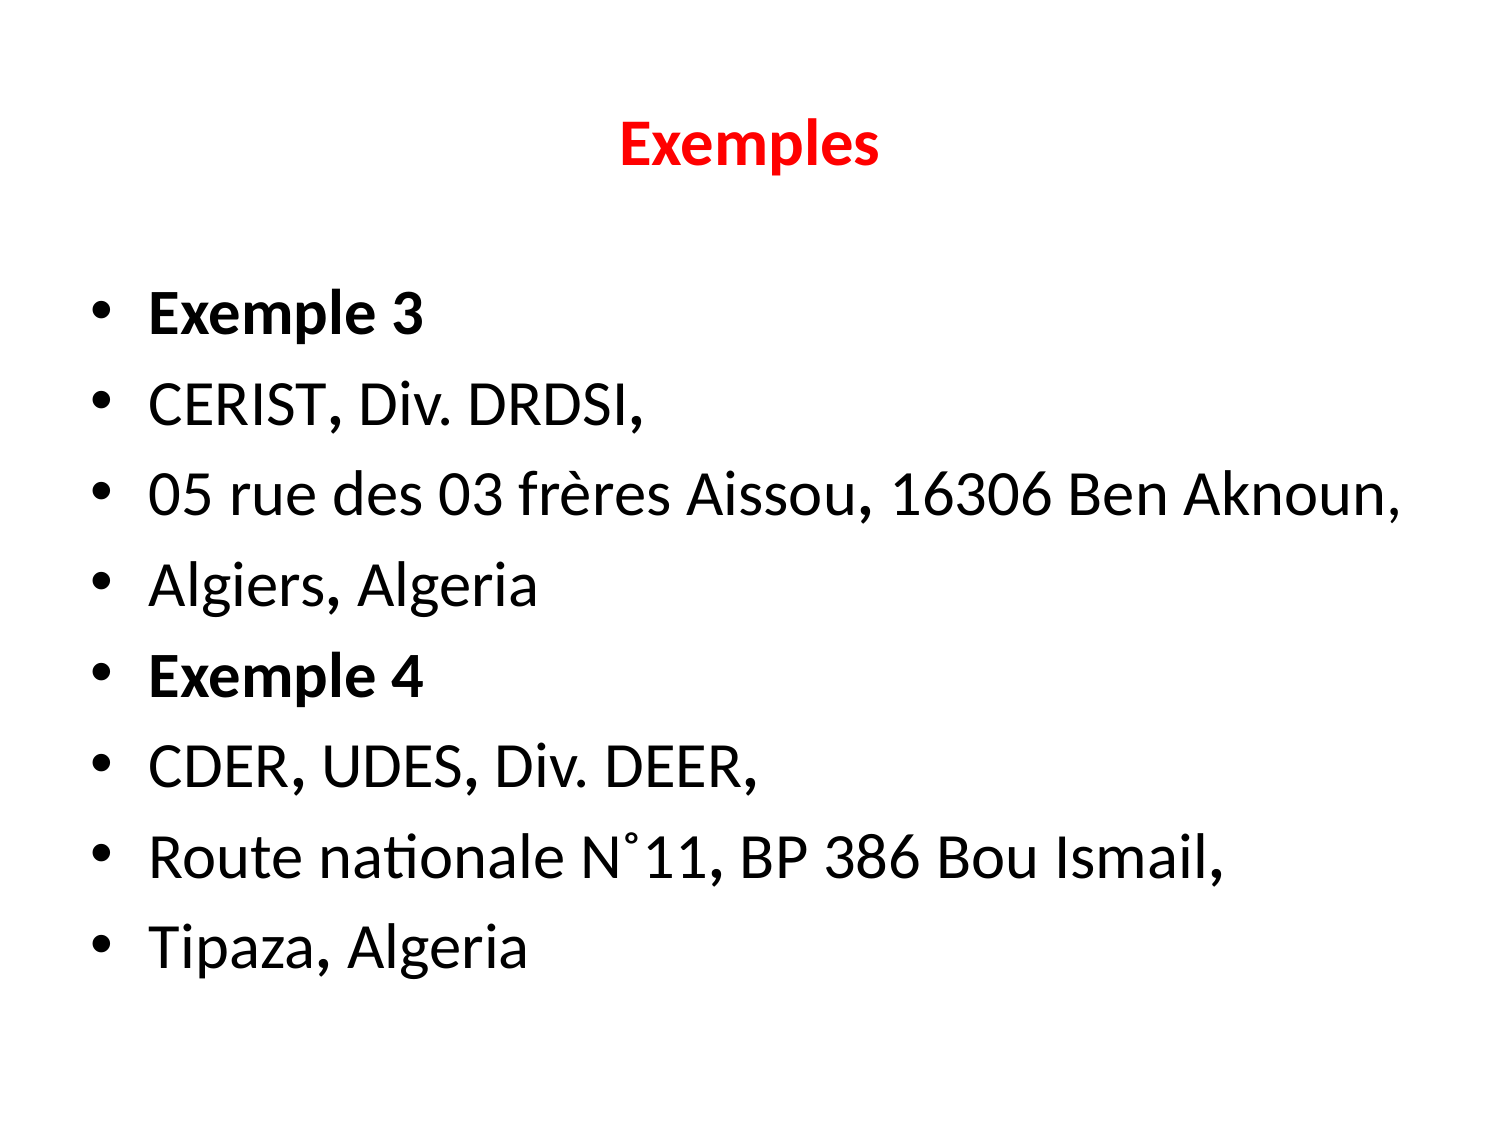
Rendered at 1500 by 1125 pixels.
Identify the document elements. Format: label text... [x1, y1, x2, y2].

list Exemple 3 CERIST, Div. DRDSI, 05 rue des 03 frères Aissou, 16306 Ben Aknoun, Algiers, Algeria Exemple 4 CDER, UDES, Div. DEER, Route nationale N˚11, BP 386 Bou Ismail, Tipaza, Algeria [75, 262, 1425, 1005]
title Exemples [75, 45, 1425, 233]
